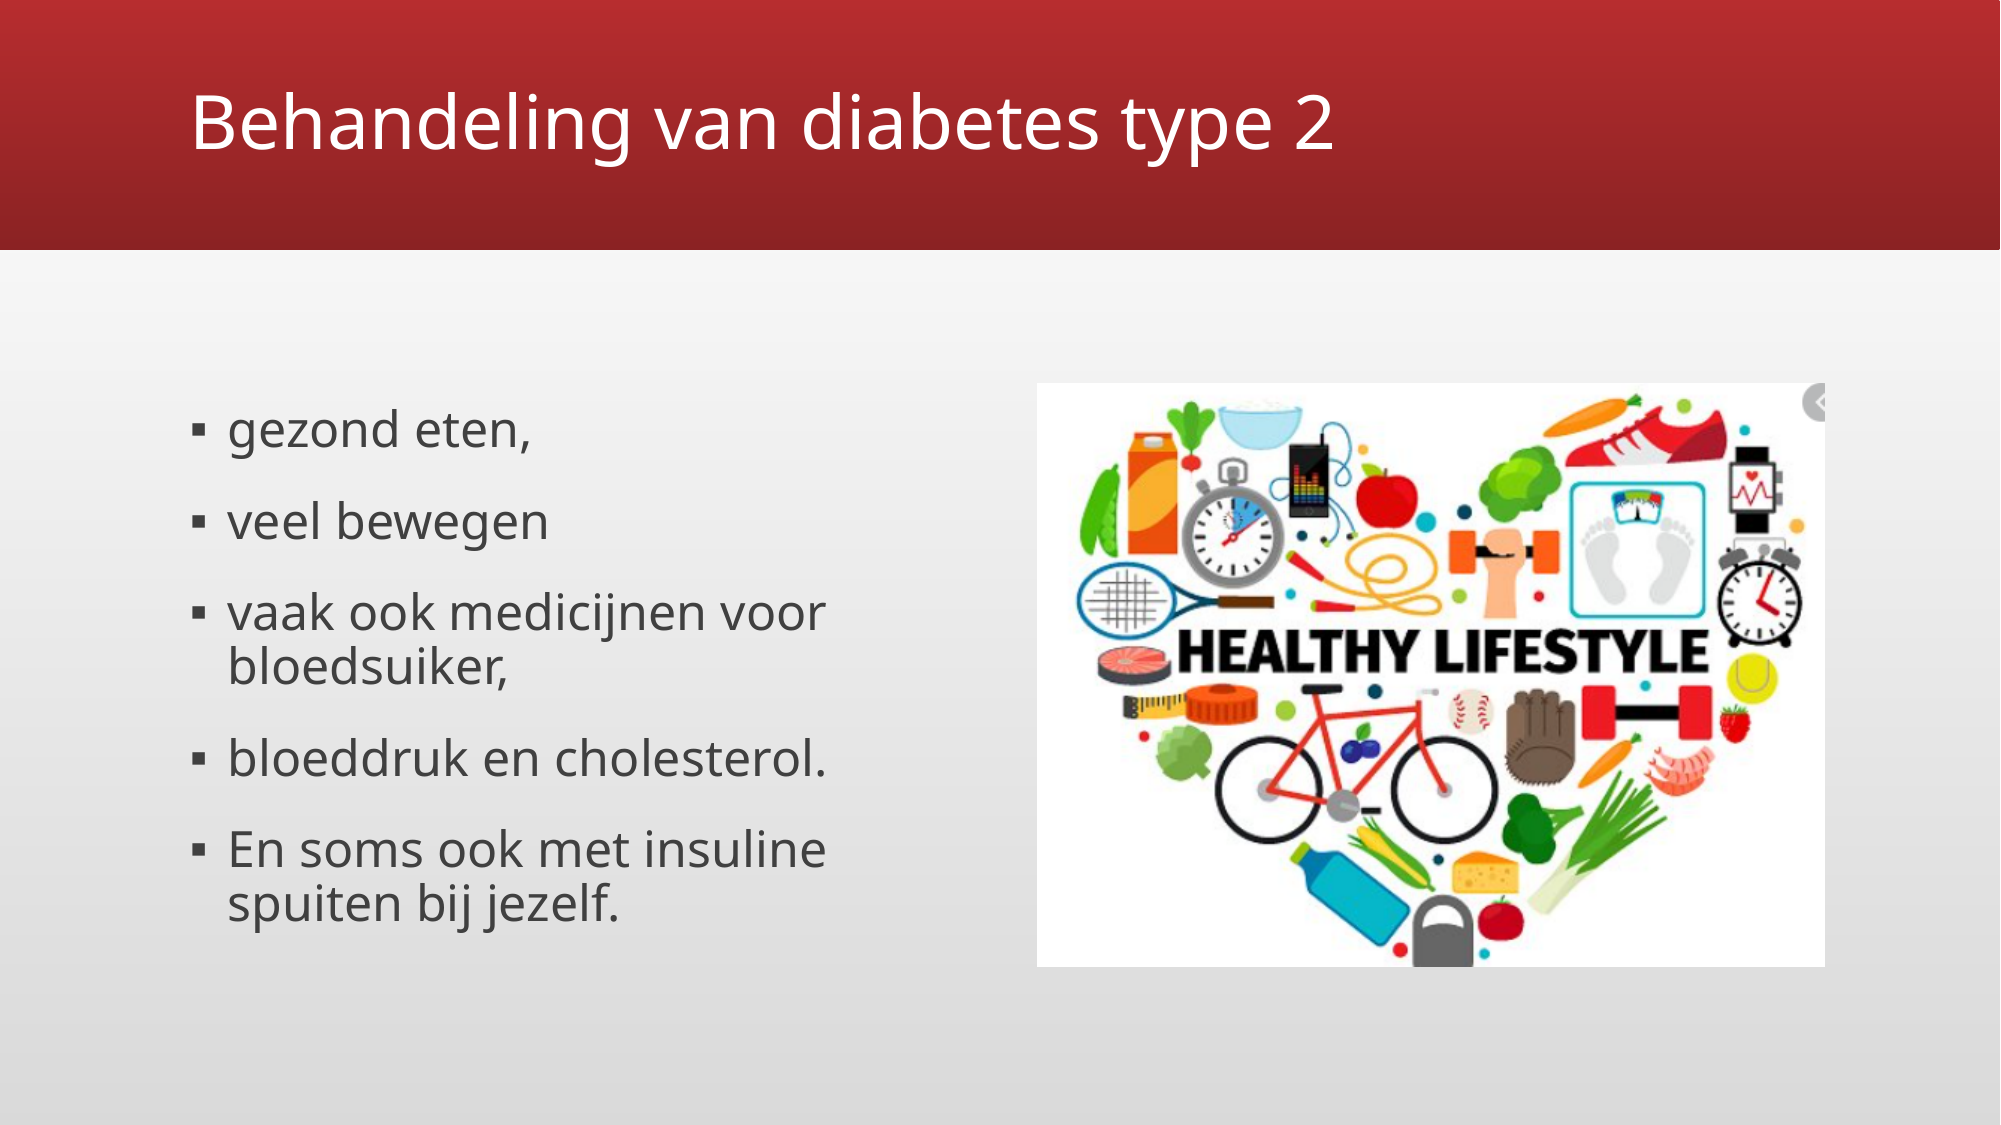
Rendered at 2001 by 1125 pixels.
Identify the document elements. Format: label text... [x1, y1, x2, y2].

picture [1037, 383, 1825, 967]
list gezond eten, veel bewegen vaak ook medicijnen voor bloedsuiker, bloeddruk en cholesterol. En soms ook met insuline spuiten bij jezelf. [174, 299, 963, 1050]
title Behandeling van diabetes type 2 [174, 16, 1825, 234]
